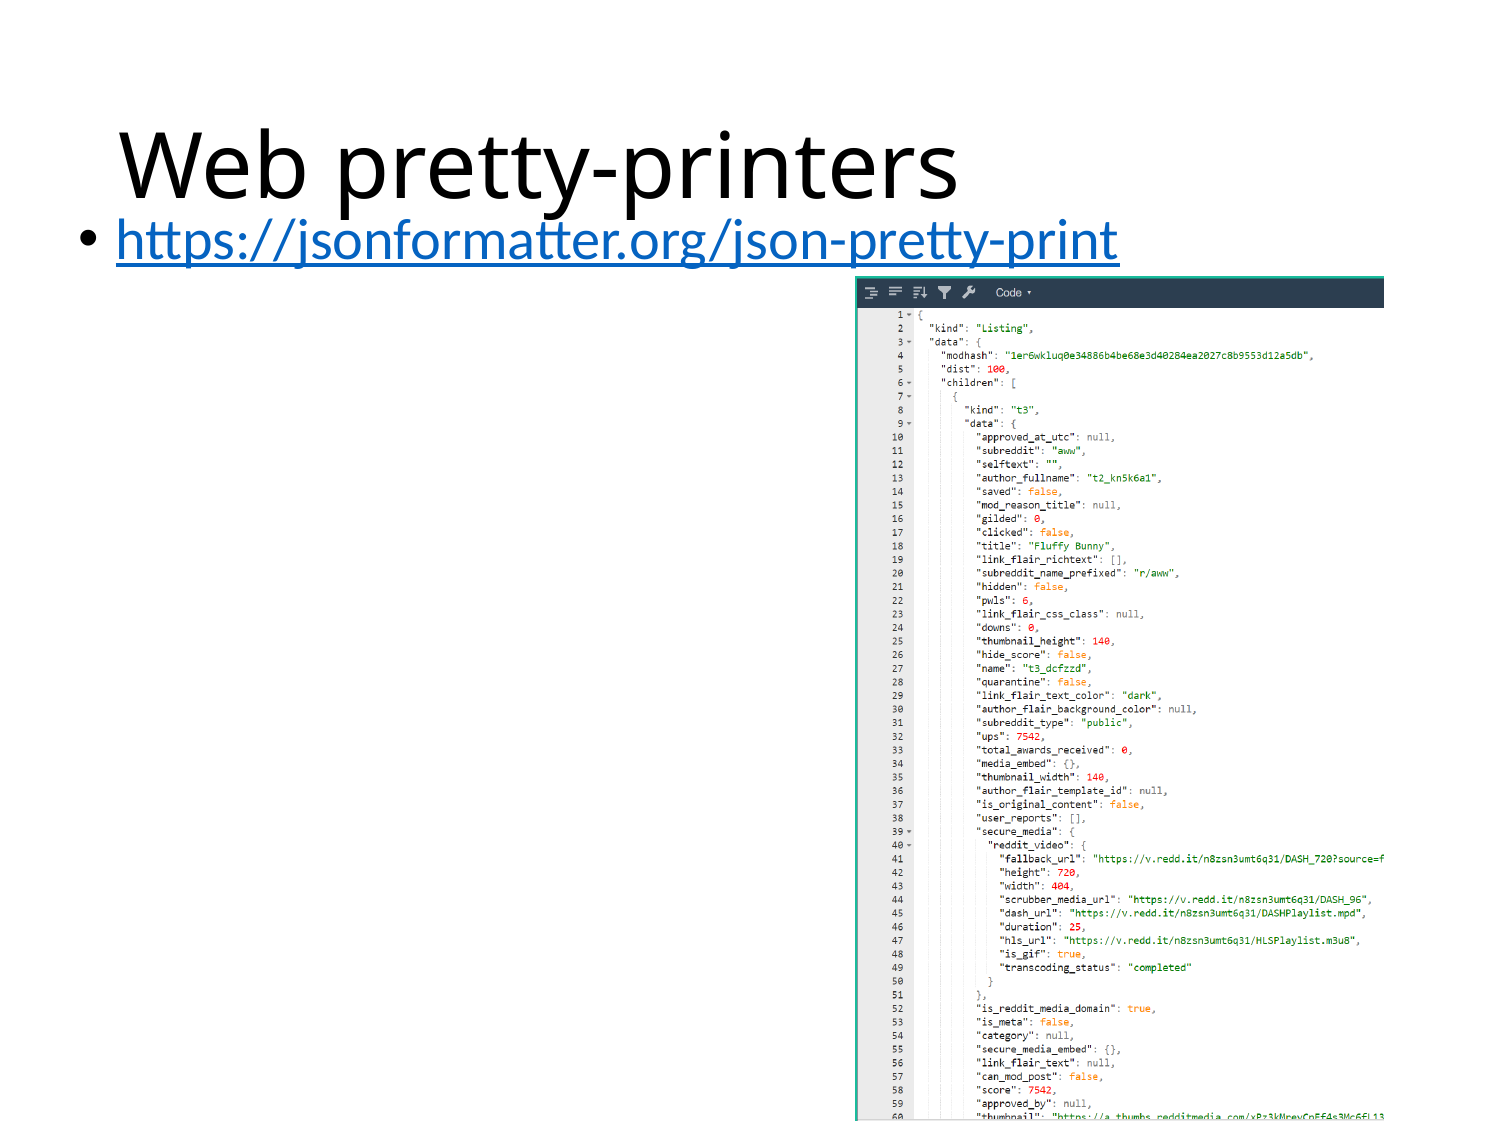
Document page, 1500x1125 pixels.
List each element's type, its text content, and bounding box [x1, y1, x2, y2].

picture [855, 276, 1384, 1121]
list https://jsonformatter.org/json-pretty-print [63, 201, 1357, 353]
title Web pretty-printers [103, 59, 1397, 278]
